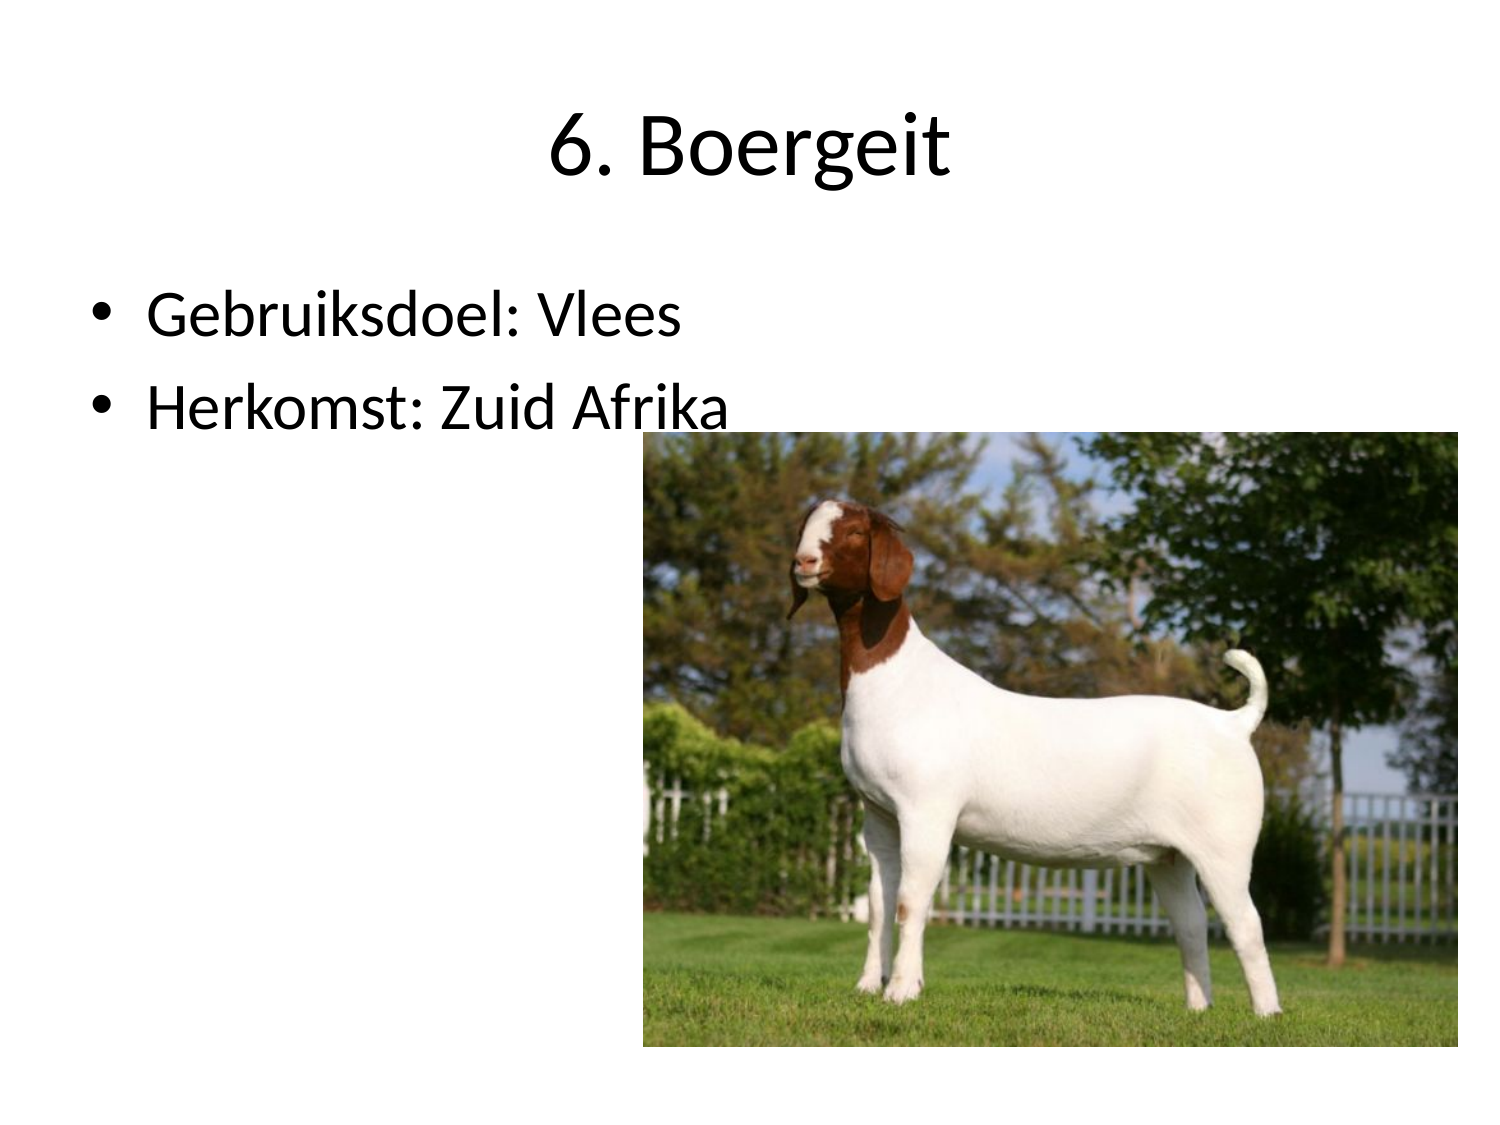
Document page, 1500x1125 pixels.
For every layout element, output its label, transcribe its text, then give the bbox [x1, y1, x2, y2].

picture [643, 432, 1458, 1047]
list Gebruiksdoel: Vlees Herkomst: Zuid Afrika [75, 262, 1425, 1005]
title 6. Boergeit [75, 45, 1425, 233]
